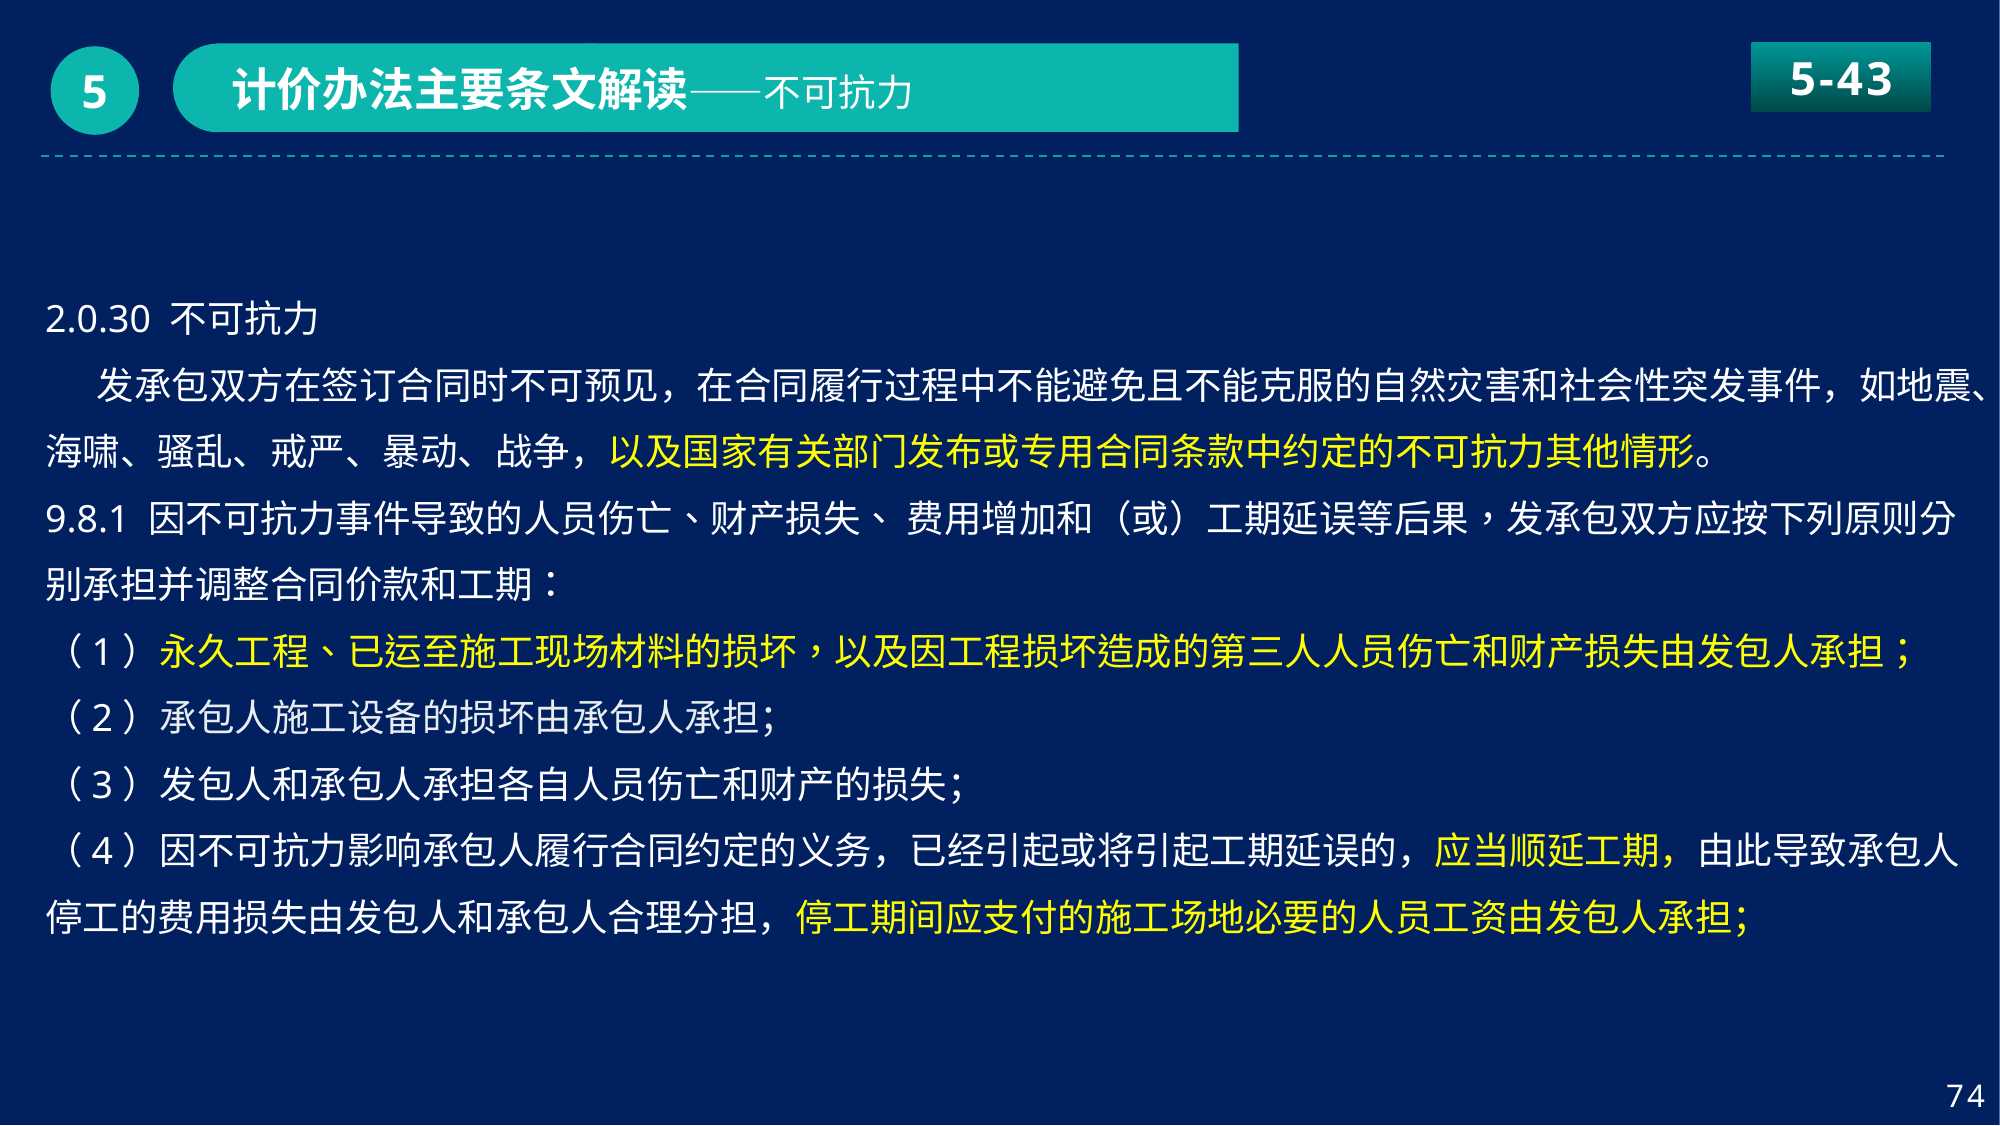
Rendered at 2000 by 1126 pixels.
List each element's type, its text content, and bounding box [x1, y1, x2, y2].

text_box 2.0.30 不可抗力 发承包双方在签订合同时不可预见，在合同履行过程中不能避免且不能克服的自然灾害和社会性突发事件，如地震、海啸、骚乱、戒严、暴动、战争，以及国家有关部门发布或专用合同条款中约定的不可抗力其他情形。 9.8.1 因不可抗力事件导致的人员伤亡、财产损失、 费用增加和（或）工期延误等后果，发承包双方应按下列原则分别承担并调整合同价款和工期： （1）永久工程、已运至施工现场材料的损坏，以及因工程损坏造成的第三人人员伤亡和财产损失由发包人承担； （2）承包人施工设备的损坏由承包人承担； （3）发包人和承包人承担各自人员伤亡和财产的损失； （4）因不可抗力影响承包人履行合同约定的义务，已经引起或将引起工期延误的，应当顺延工期，由此导致承包人停工的费用损失由发包人和承包人合理分担，停工期间应支付的施工场地必要的人员工资由发包人承担； [30, 266, 2000, 947]
text_box 74 [1905, 1065, 2000, 1126]
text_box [40, 43, 1950, 157]
